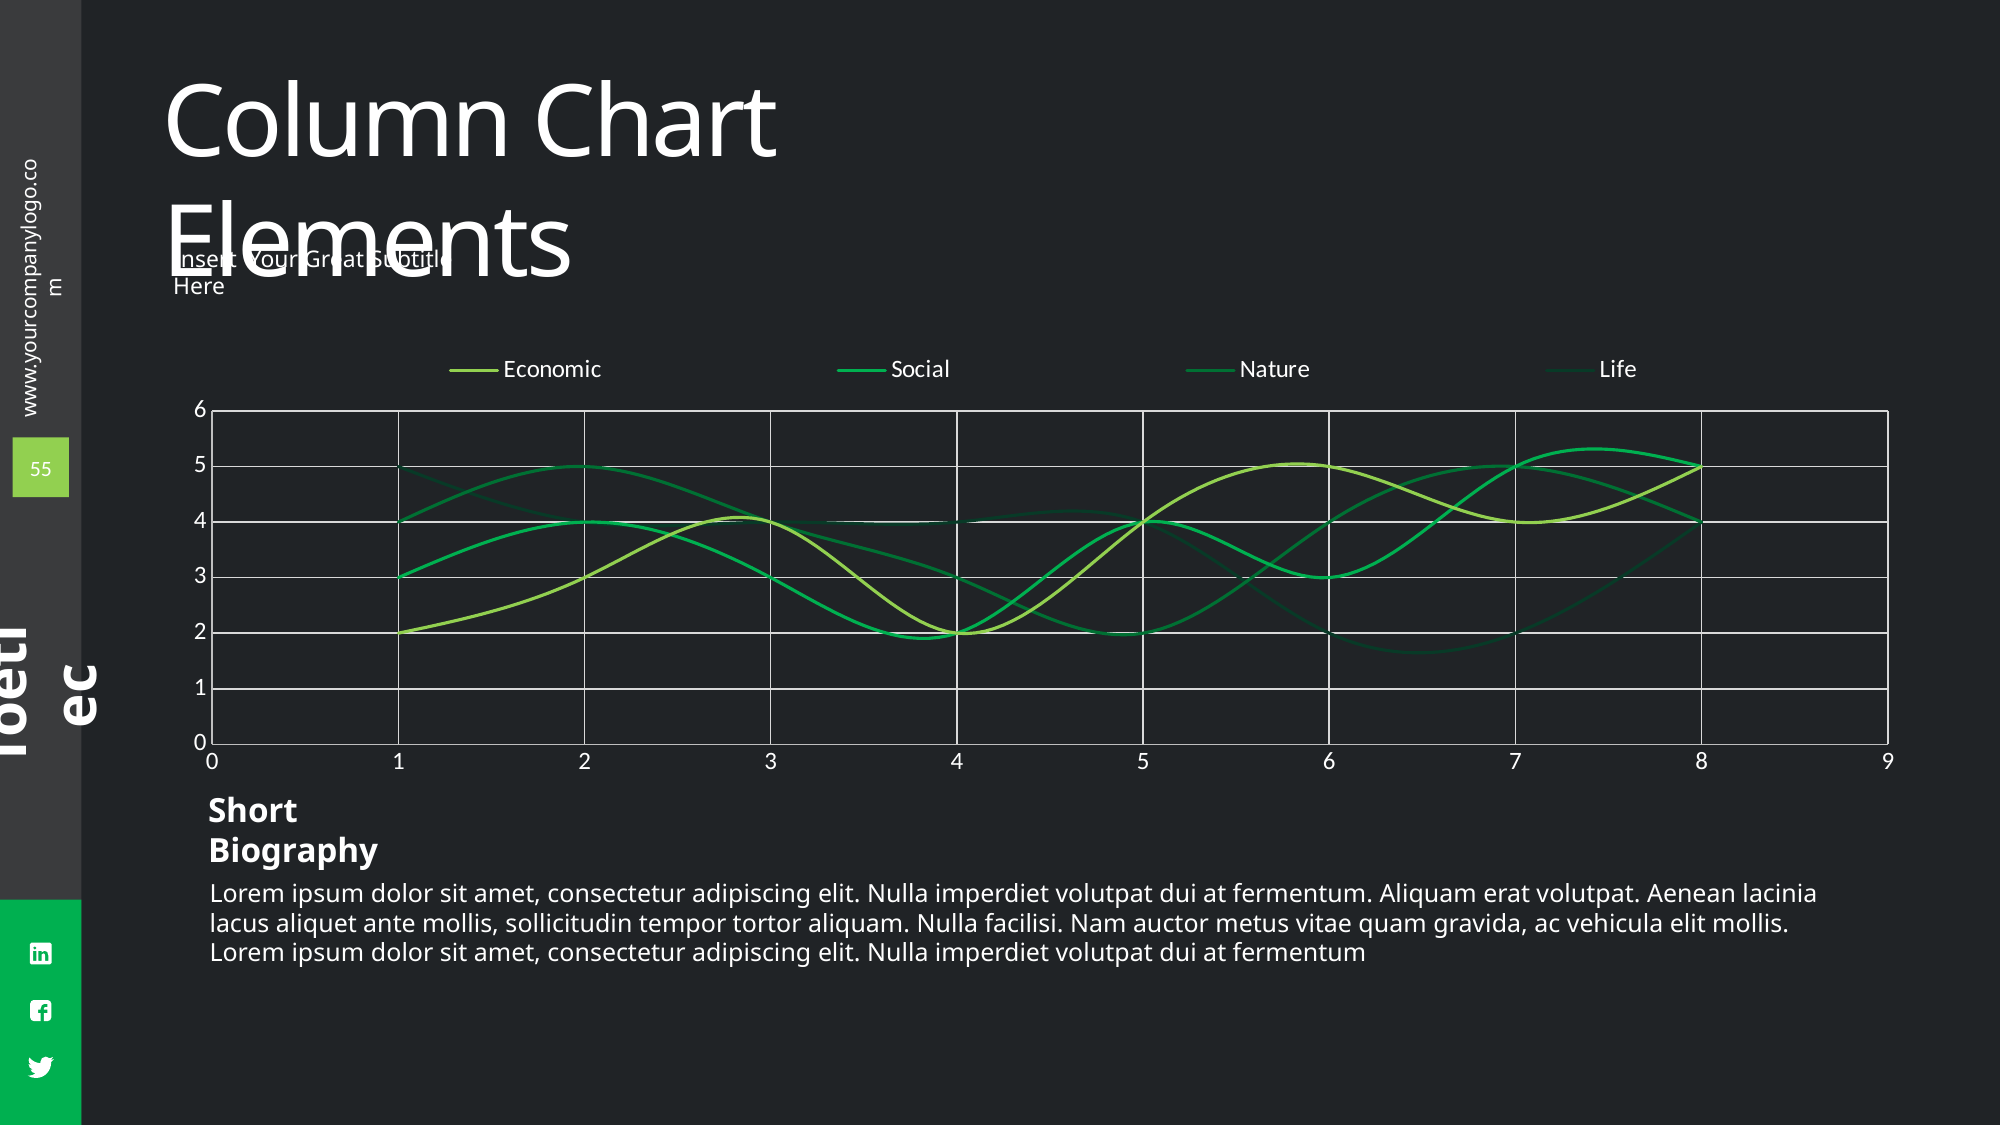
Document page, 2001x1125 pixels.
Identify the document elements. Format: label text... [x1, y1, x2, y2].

slide_number 55 [12, 437, 69, 498]
text_box Lorem ipsum dolor sit amet, consectetur adipiscing elit. Nulla imperdiet volutpat dui at fermentum. Aliquam erat volutpat. Aenean lacinia lacus aliquet ante mollis, sollicitudin tempor tortor aliquam. Nulla facilisi. Nam auctor metus vitae quam gravida, ac vehicula elit mollis. Lorem ipsum dolor sit amet, consectetur adipiscing elit. Nulla imperdiet volutpat dui at fermentum [194, 869, 1873, 975]
text_box Short Biography [193, 795, 478, 863]
text_box Insert Your Great Subtitle Here [158, 237, 512, 307]
text_box Column Chart Elements [147, 116, 987, 236]
chart [158, 341, 1930, 785]
